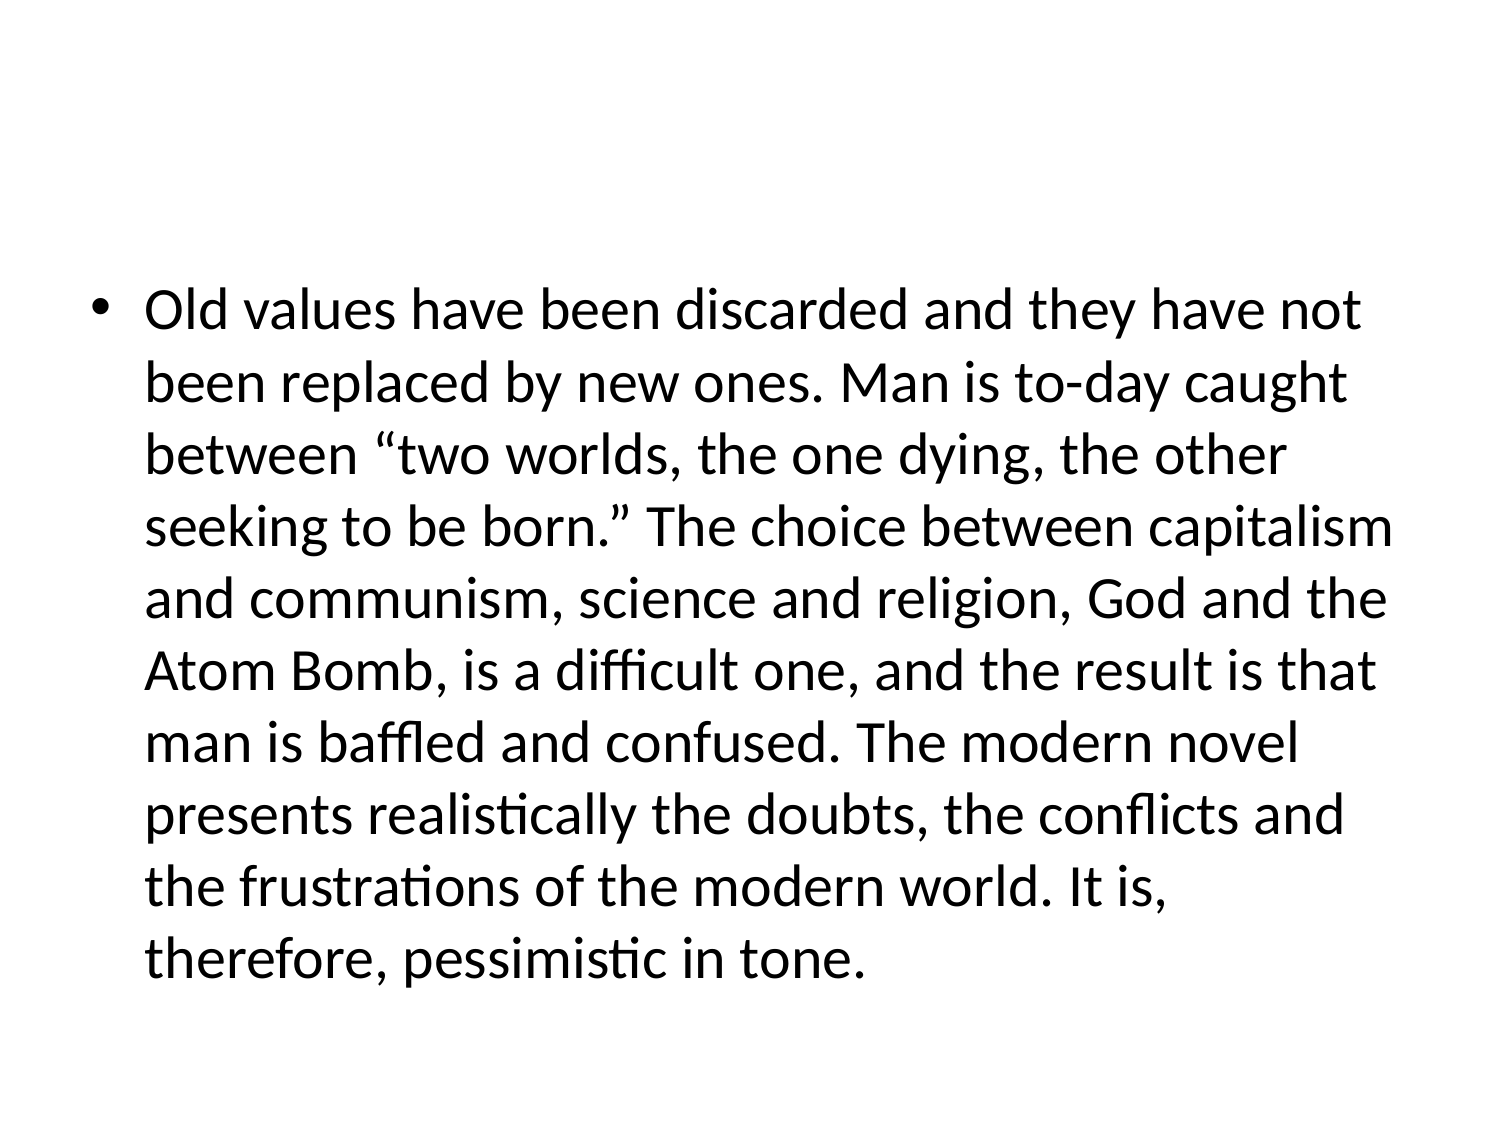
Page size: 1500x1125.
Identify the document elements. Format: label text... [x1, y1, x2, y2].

list Old values have been discarded and they have not been replaced by new ones. Man is to-day caught between “two worlds, the one dying, the other seeking to be born.” The choice between capitalism and communism, science and religion, God and the Atom Bomb, is a difficult one, and the result is that man is baffled and confused. The modern novel presents realistically the doubts, the conflicts and the frustrations of the modern world. It is, therefore, pessimistic in tone. [75, 262, 1425, 1005]
